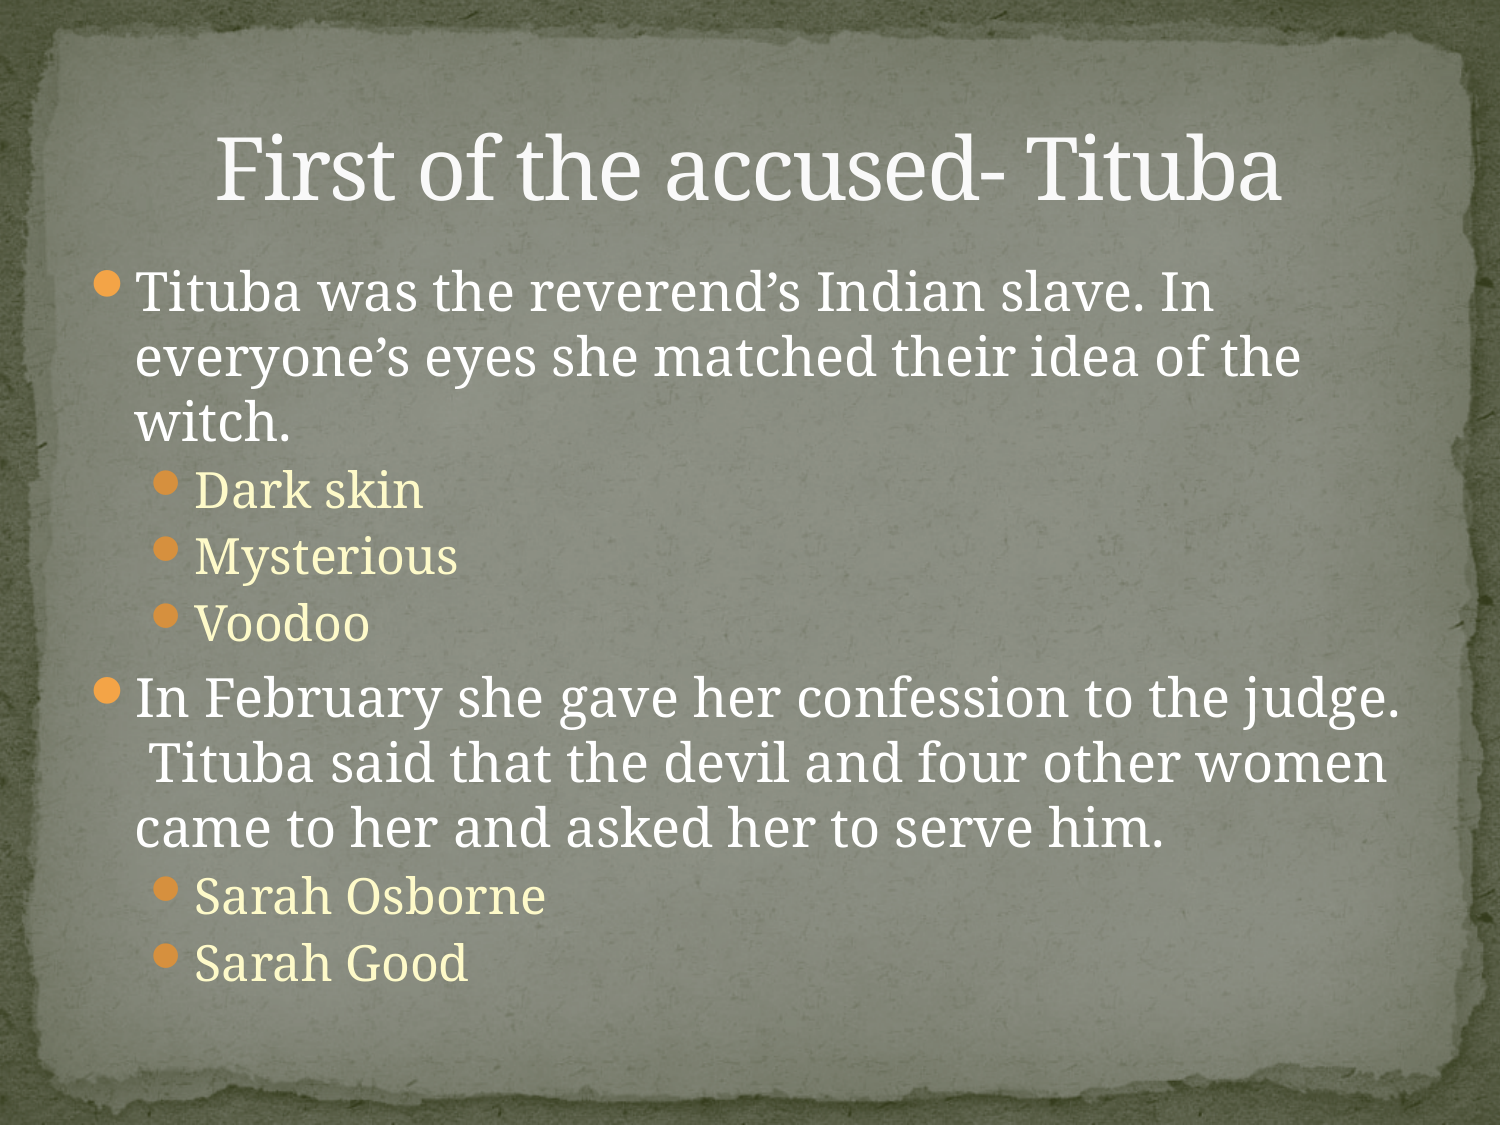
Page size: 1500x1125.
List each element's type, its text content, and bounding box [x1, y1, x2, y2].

title First of the accused- Tituba [74, 24, 1425, 225]
list Tituba was the reverend’s Indian slave. In everyone’s eyes she matched their idea of the witch. Dark skin Mysterious Voodoo In February she gave her confession to the judge. Tituba said that the devil and four other women came to her and asked her to serve him. Sarah Osborne Sarah Good [75, 249, 1425, 1000]
